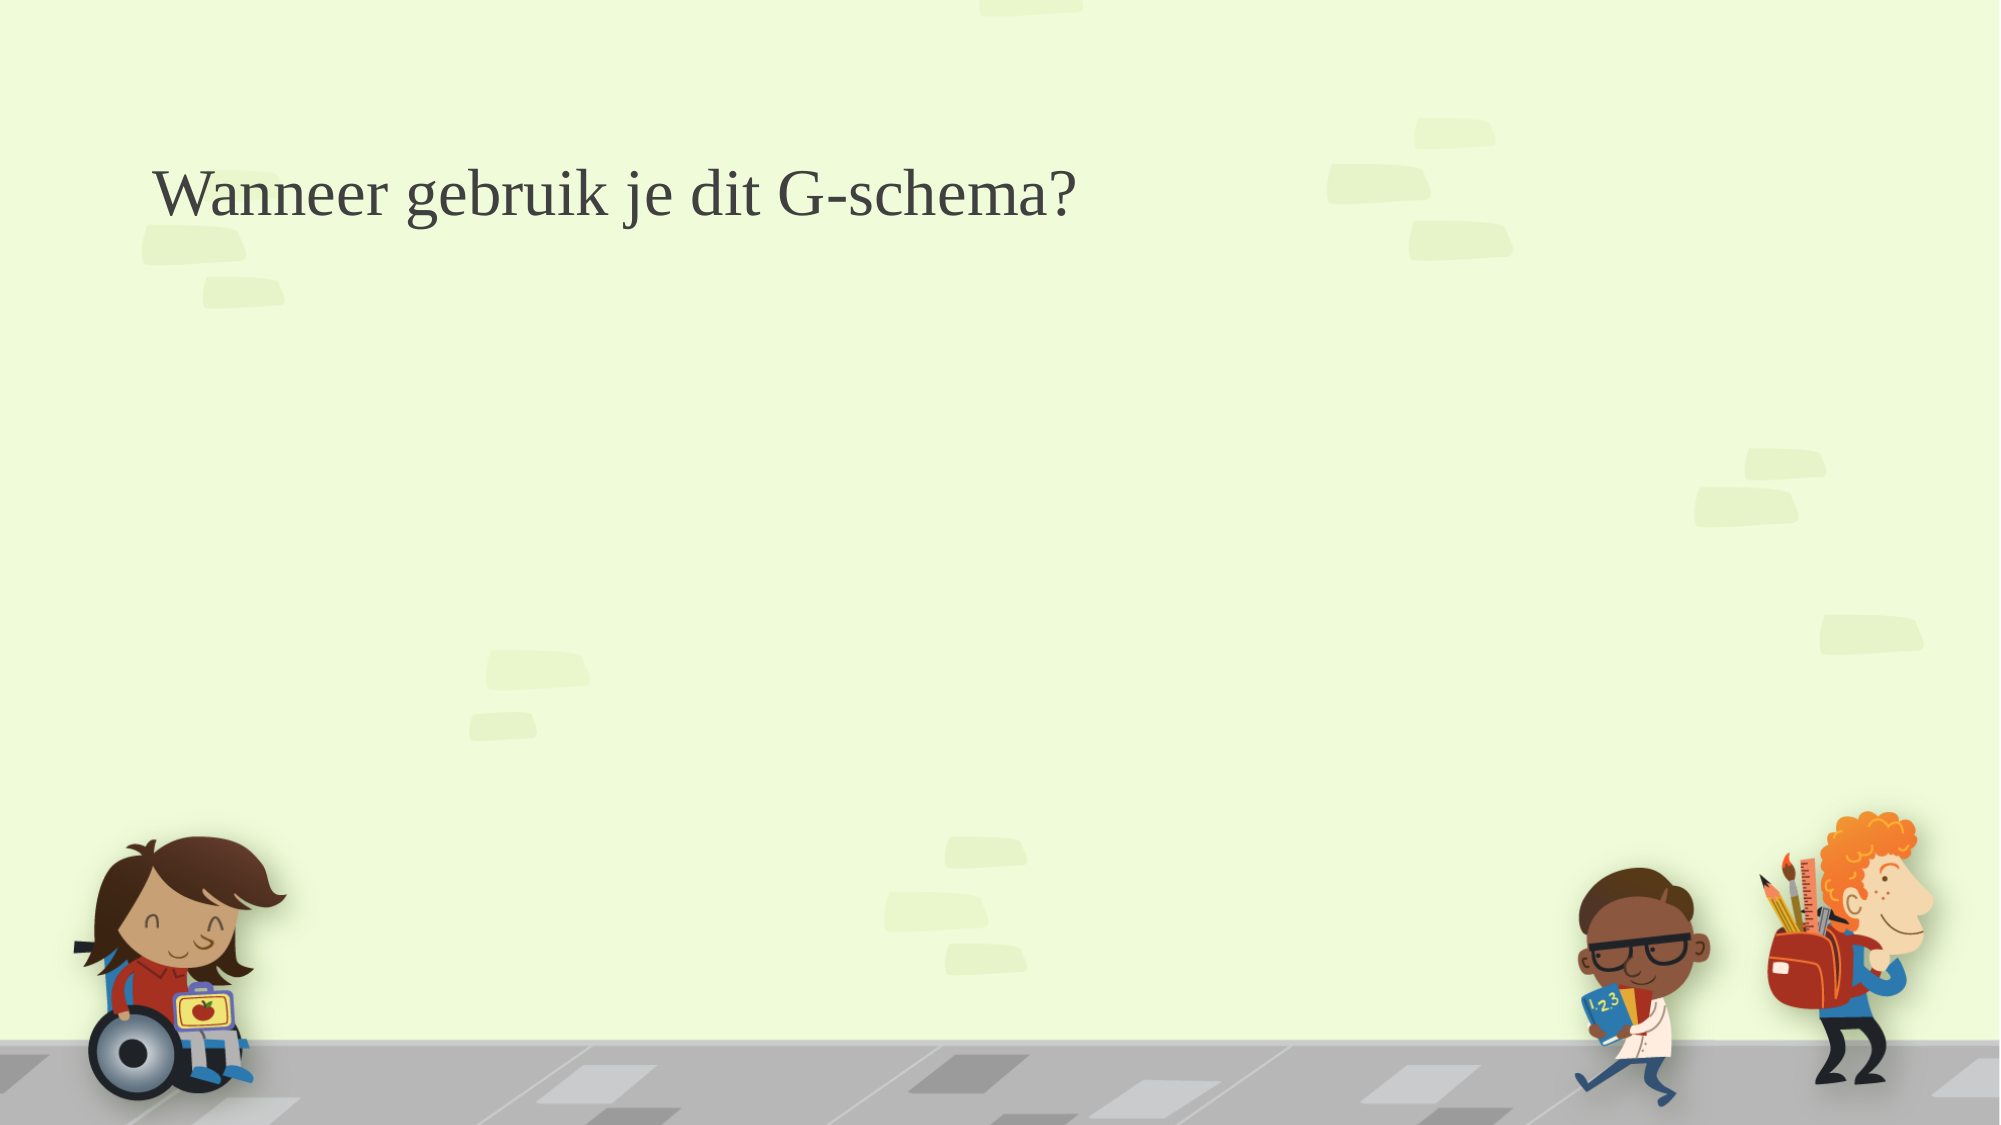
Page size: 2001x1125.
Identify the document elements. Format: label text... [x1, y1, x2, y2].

picture [0, 0, 2000, 1125]
title Wanneer gebruik je dit G-schema? [137, 59, 1750, 238]
